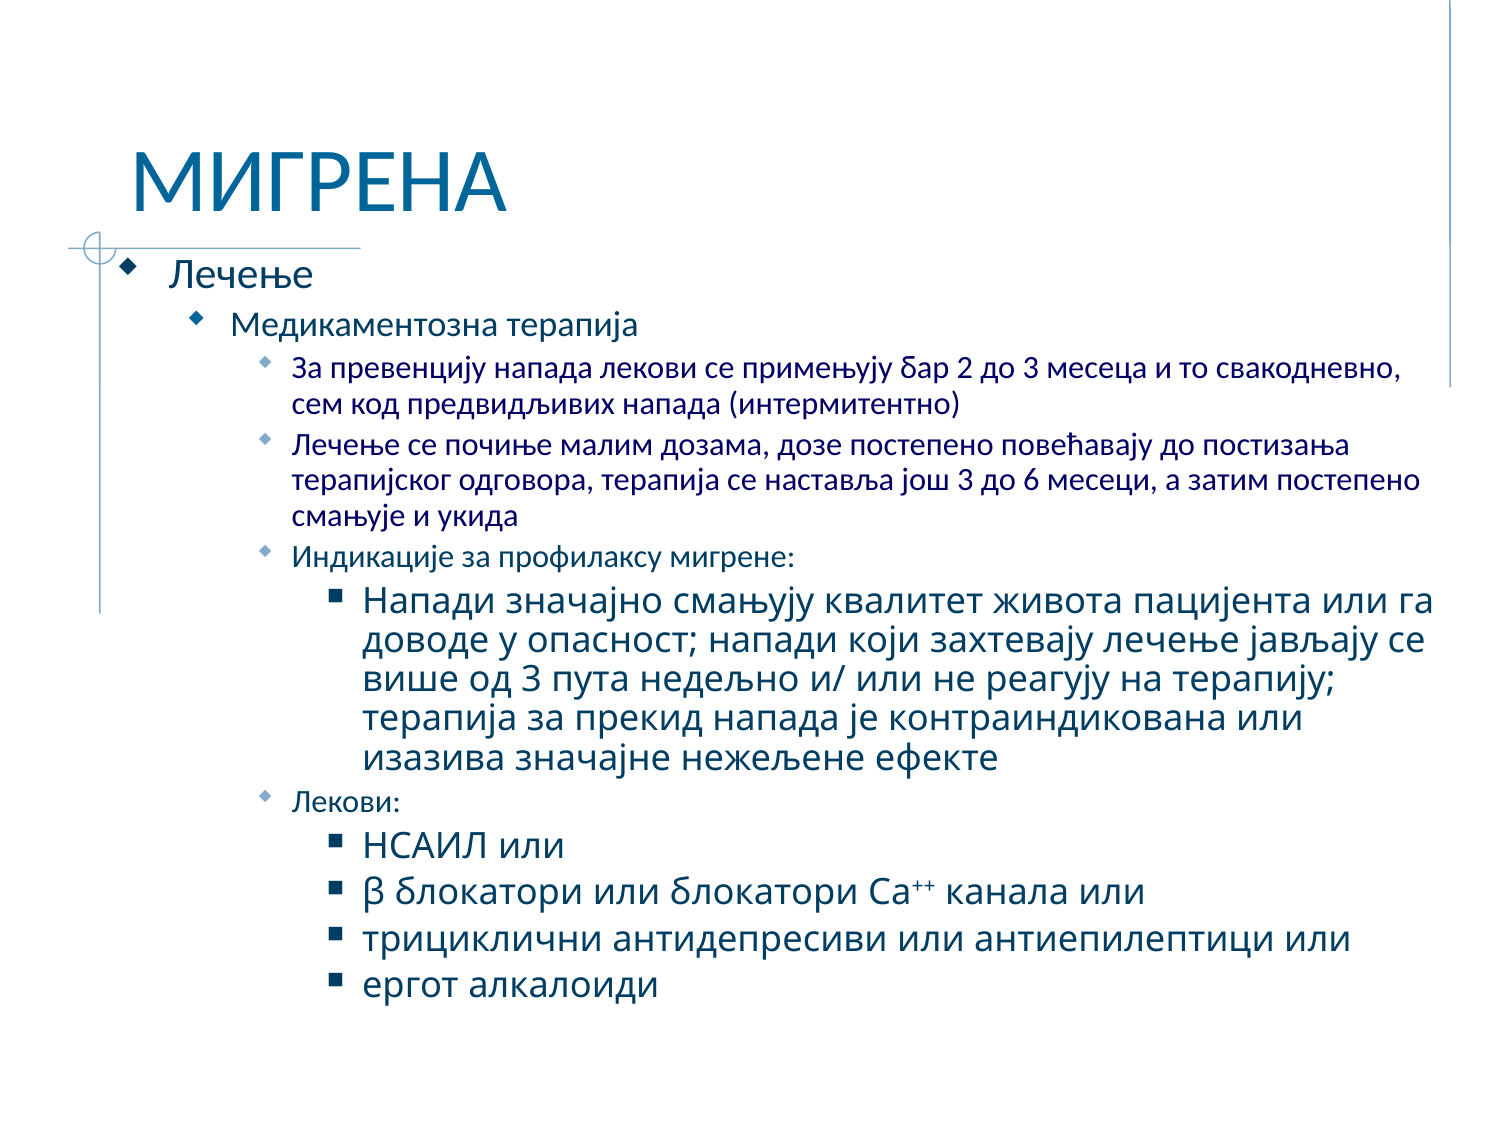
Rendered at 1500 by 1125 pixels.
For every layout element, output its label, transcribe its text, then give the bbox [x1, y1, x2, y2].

list Лечење Медикаментозна терапија За превенцију напада лекови се примењују бар 2 до 3 месеца и то свакодневно, сем код предвидљивих напада (интермитентно) Лечење се почиње малим дозама, дозе постепено повећавају до постизања терапијског одговора, терапија се наставља још 3 до 6 месеци, а затим постепено смањује и укида Индикације за профилаксу мигрене: Напади значајно смањују квалитет живота пацијента или га доводе у опасност; напади који захтевају лечење јављају се више од 3 пута недељно и/ или не реагују на терапију; терапија за прекид напада је контраиндикована или изазива значајне нежељене ефекте Лекови: НСАИЛ или β блокатори или блокатори Са++ канала или трициклични антидепресиви или антиепилептици или ергот алкалоиди [100, 243, 1451, 1024]
title МИГРЕНА [113, 49, 1436, 238]
